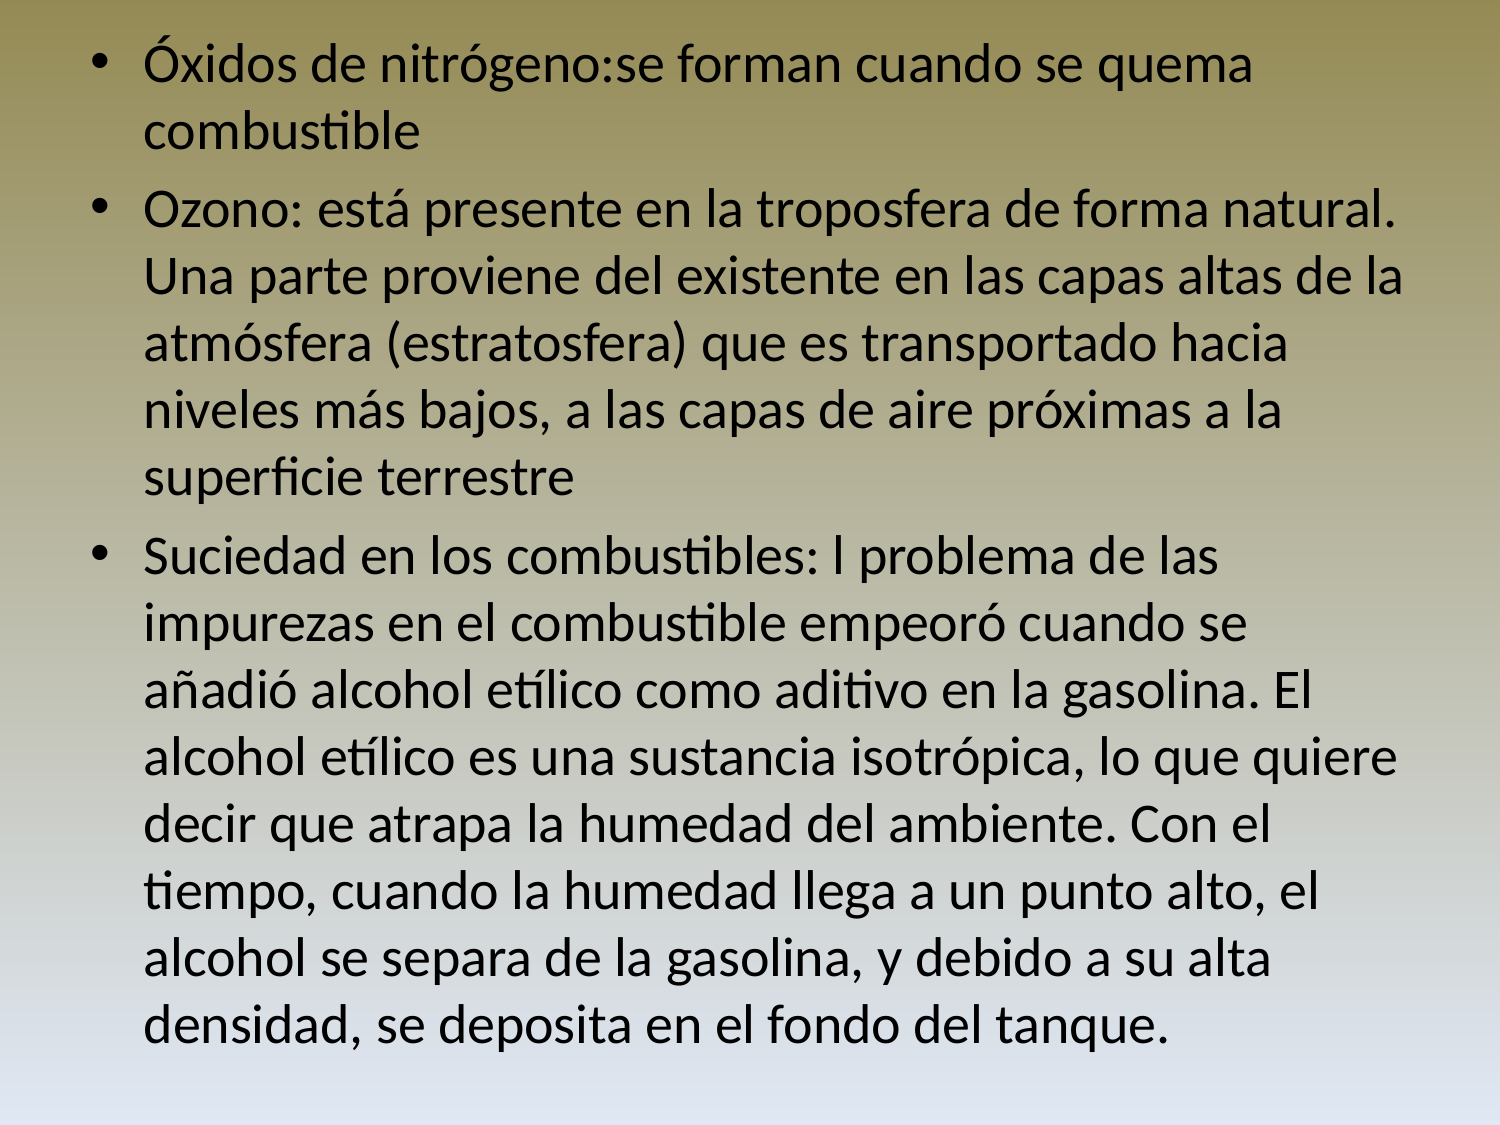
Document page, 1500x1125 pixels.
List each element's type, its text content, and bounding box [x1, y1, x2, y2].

list Óxidos de nitrógeno:se forman cuando se quema combustible Ozono: está presente en la troposfera de forma natural. Una parte proviene del existente en las capas altas de la atmósfera (estratosfera) que es transportado hacia niveles más bajos, a las capas de aire próximas a la superficie terrestre Suciedad en los combustibles: l problema de las impurezas en el combustible empeoró cuando se añadió alcohol etílico como aditivo en la gasolina. El alcohol etílico es una sustancia isotrópica, lo que quiere decir que atrapa la humedad del ambiente. Con el tiempo, cuando la humedad llega a un punto alto, el alcohol se separa de la gasolina, y debido a su alta densidad, se deposita en el fondo del tanque. [75, 19, 1425, 1071]
